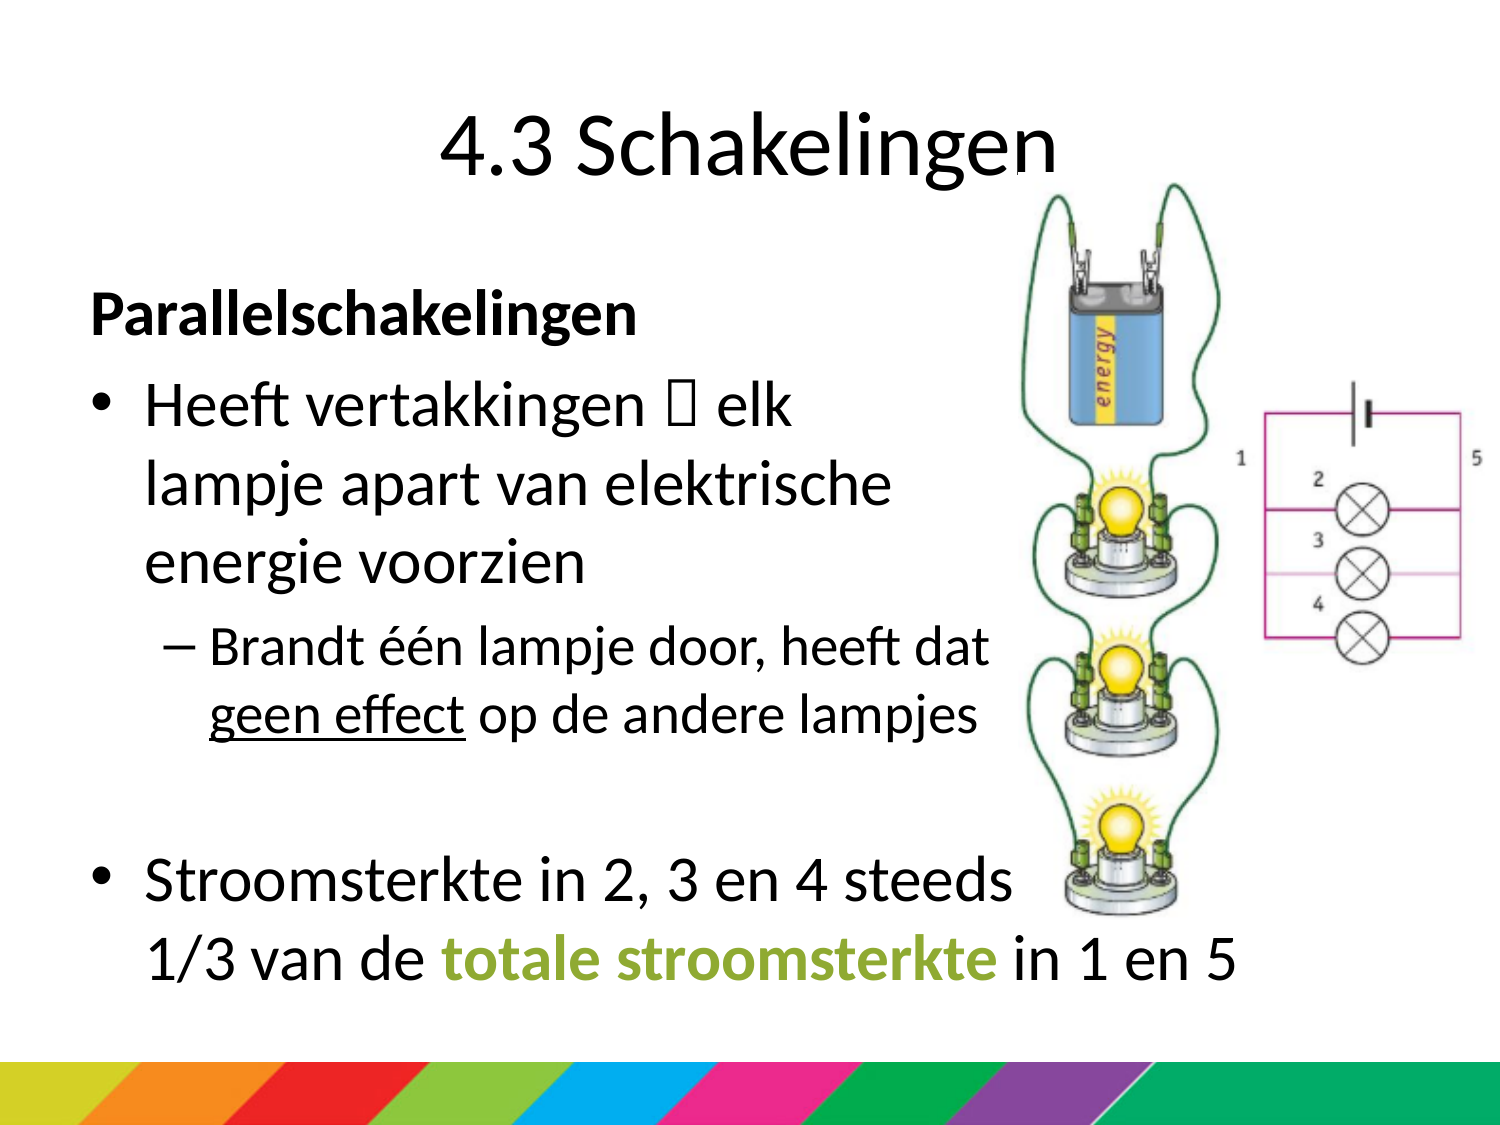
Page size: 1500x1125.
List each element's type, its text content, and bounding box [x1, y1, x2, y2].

picture [0, 1062, 574, 1125]
list Parallelschakelingen Heeft vertakkingen  elk lampje apart van elektrische energie voorzien Brandt één lampje door, heeft dat geen effect op de andere lampjes Stroomsterkte in 2, 3 en 4 steeds 1/3 van de totale stroomsterkte in 1 en 5 [75, 262, 1425, 1005]
title 4.3 Schakelingen [75, 45, 1425, 233]
picture [1018, 172, 1497, 929]
picture [656, 1062, 1500, 1125]
